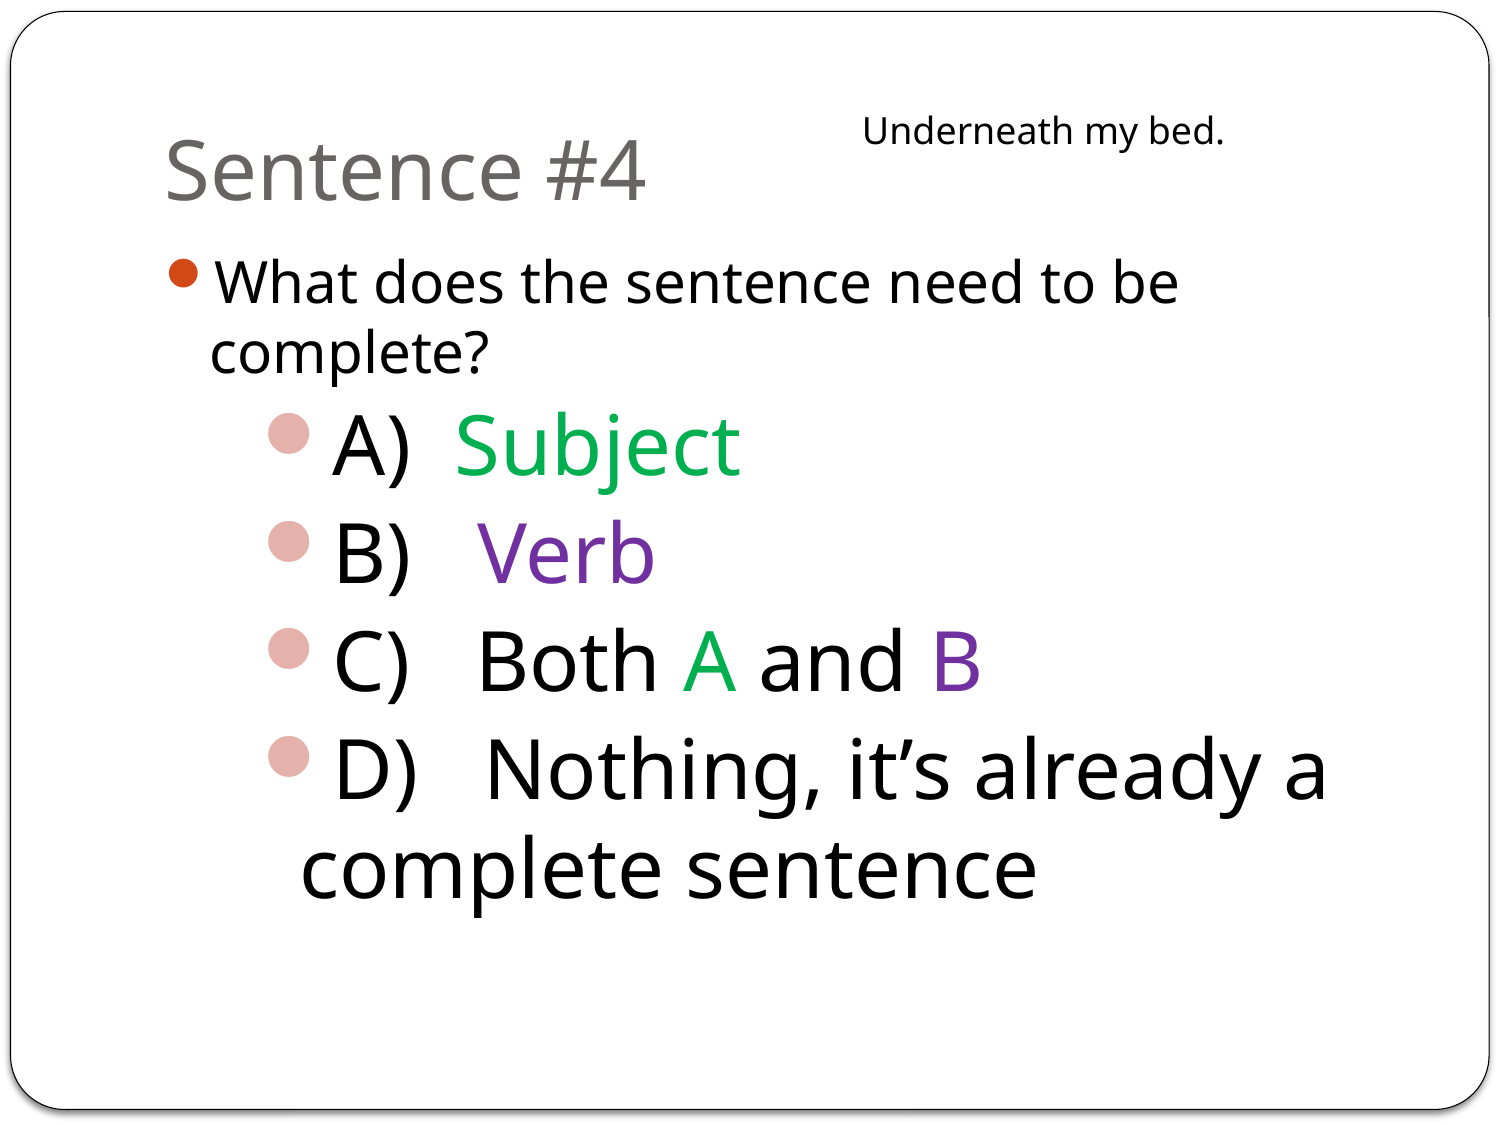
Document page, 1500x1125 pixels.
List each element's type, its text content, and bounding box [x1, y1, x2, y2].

list What does the sentence need to be complete? A) Subject B) Verb C) Both A and B D) Nothing, it’s already a complete sentence [150, 237, 1425, 988]
text_box Underneath my bed. [812, 99, 1275, 160]
title Sentence #4 [150, 45, 1425, 233]
